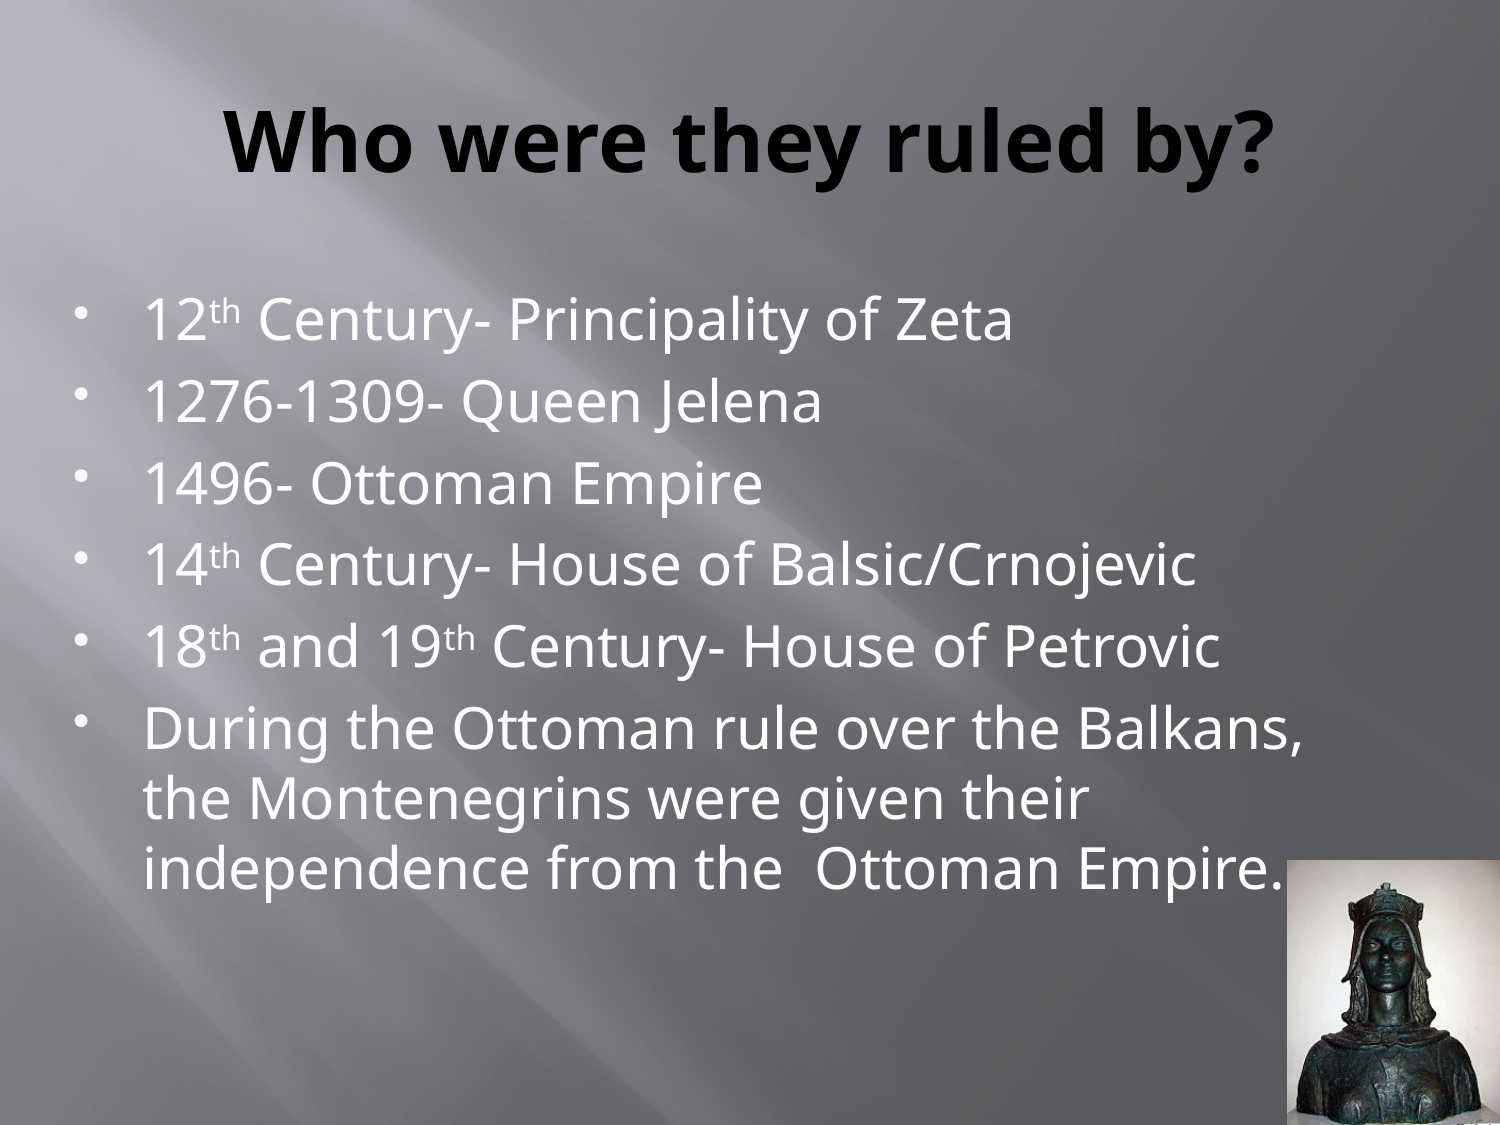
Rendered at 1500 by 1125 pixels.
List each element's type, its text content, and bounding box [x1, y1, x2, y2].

list 12th Century- Principality of Zeta 1276-1309- Queen Jelena 1496- Ottoman Empire 14th Century- House of Balsic/Crnojevic 18th and 19th Century- House of Petrovic During the Ottoman rule over the Balkans, the Montenegrins were given their independence from the Ottoman Empire. [37, 275, 1388, 1048]
picture [1287, 860, 1500, 1125]
title Who were they ruled by? [75, 45, 1425, 233]
